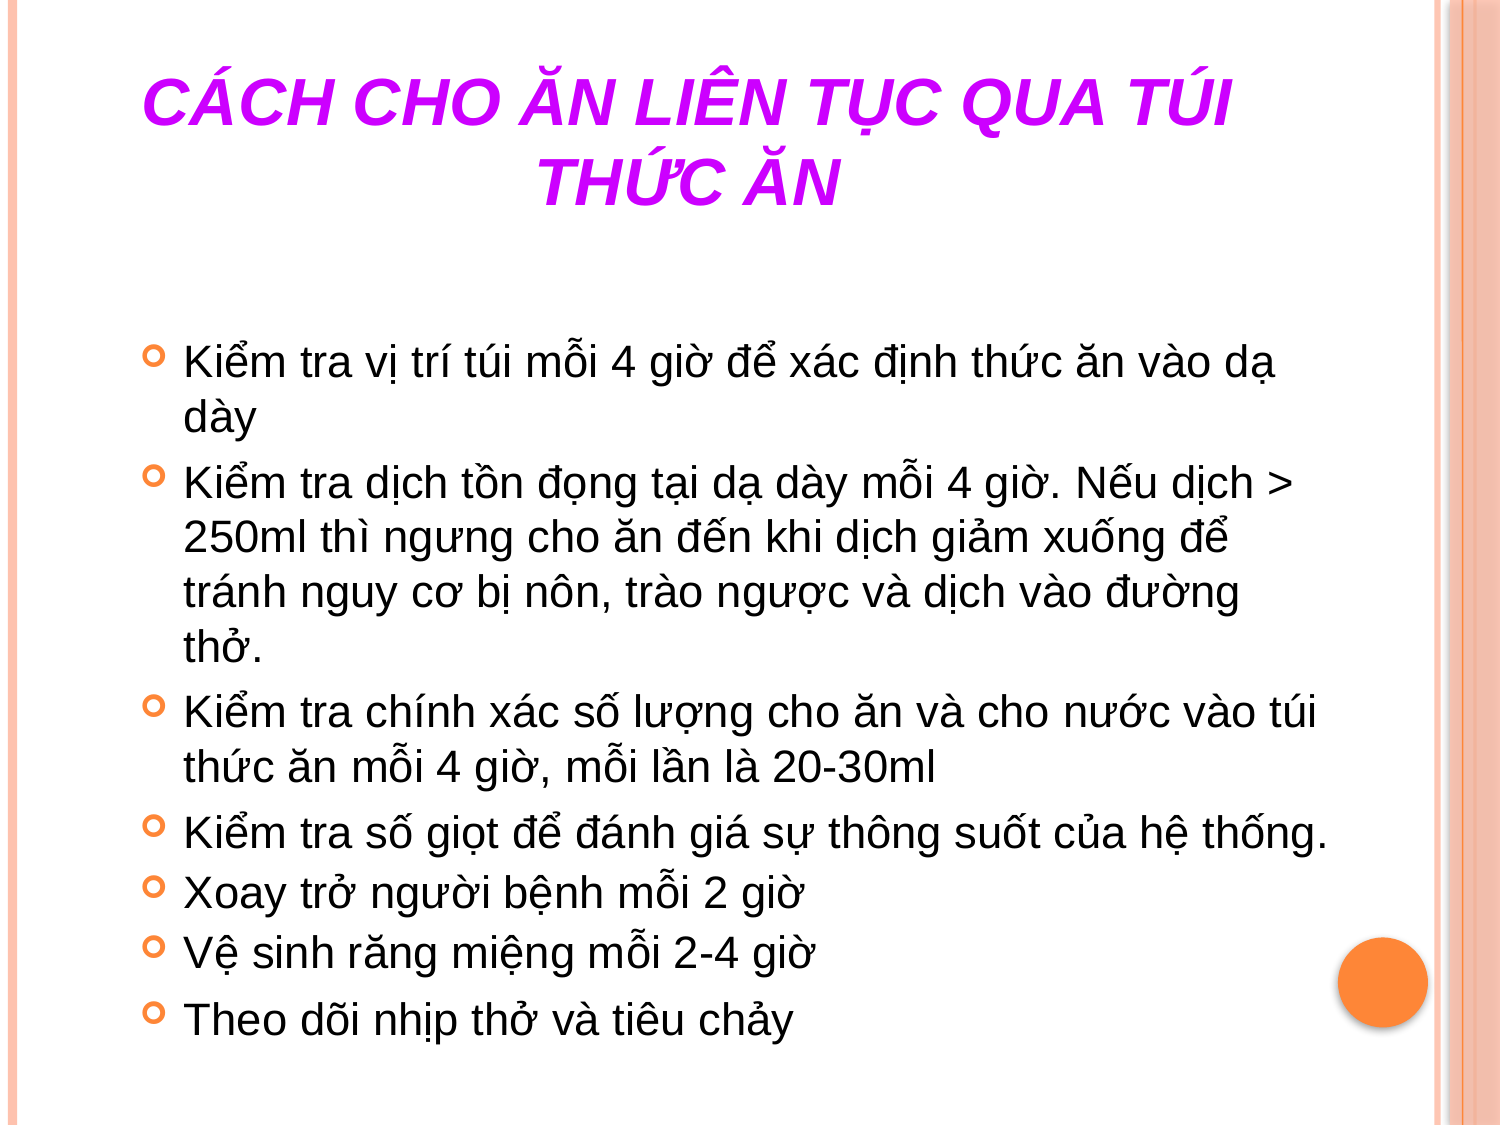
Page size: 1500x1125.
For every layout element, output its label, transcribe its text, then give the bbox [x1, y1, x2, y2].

list Kiểm tra vị trí túi mỗi 4 giờ để xác định thức ăn vào dạ dày Kiểm tra dịch tồn đọng tại dạ dày mỗi 4 giờ. Nếu dịch > 250ml thì ngưng cho ăn đến khi dịch giảm xuống để tránh nguy cơ bị nôn, trào ngược và dịch vào đường thở. Kiểm tra chính xác số lượng cho ăn và cho nước vào túi thức ăn mỗi 4 giờ, mỗi lần là 20-30ml Kiểm tra số giọt để đánh giá sự thông suốt của hệ thống. Xoay trở người bệnh mỗi 2 giờ Vệ sinh răng miệng mỗi 2-4 giờ Theo dõi nhịp thở và tiêu chảy [125, 324, 1350, 1088]
title Cách cho ăn liên tục qua túi thức ăn [75, 45, 1300, 233]
